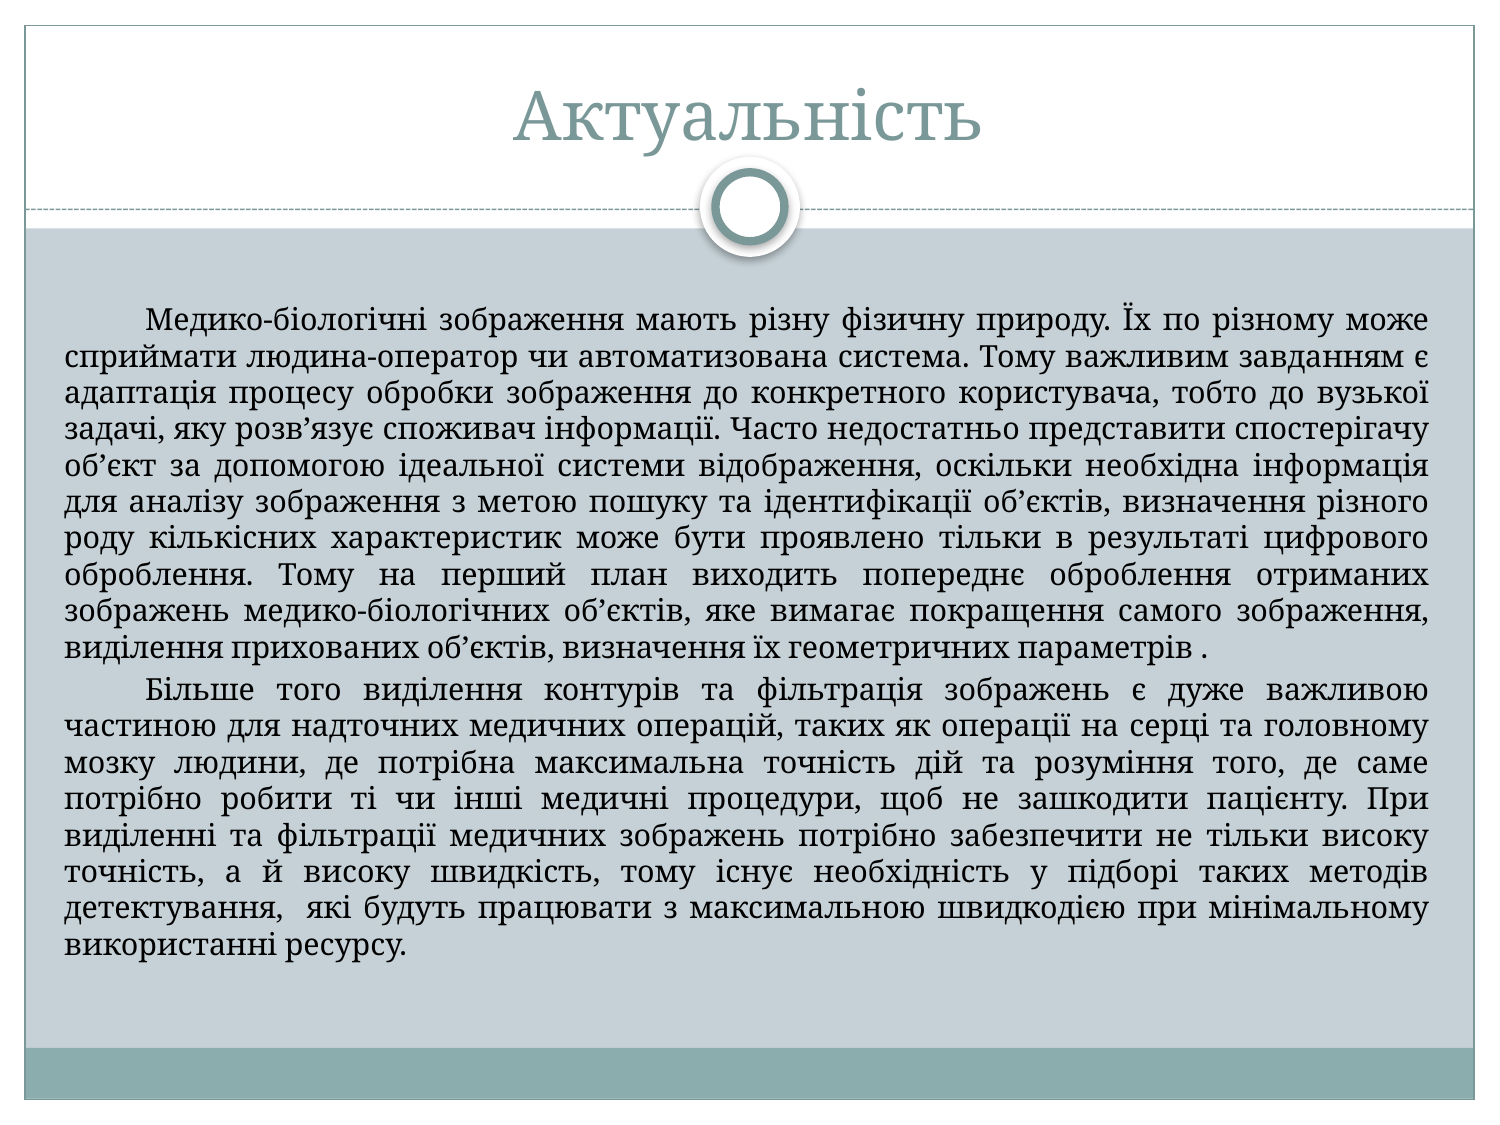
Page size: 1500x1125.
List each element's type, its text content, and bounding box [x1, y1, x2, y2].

title Актуальність [49, 37, 1450, 162]
list Медико-біологічні зображення мають різну фізичну природу. Їх по різному може сприймати людина-оператор чи автоматизована система. Тому важливим завданням є адаптація процесу обробки зображення до конкретного користувача, тобто до вузької задачі, яку розв’язує споживач інформації. Часто недостатньо представити спостерігачу об’єкт за допомогою ідеальної системи відображення, оскільки необхідна інформація для аналізу зображення з метою пошуку та ідентифікації об’єктів, визначення різного роду кількісних характеристик може бути проявлено тільки в результаті цифрового оброблення. Тому на перший план виходить попереднє оброблення отриманих зображень медико-біологічних об’єктів, яке вимагає покращення самого зображення, виділення прихованих об’єктів, визначення їх геометричних параметрів . Більше того виділення контурів та фільтрація зображень є дуже важливою частиною для надточних медичних операцій, таких як операції на серці та головному мозку людини, де потрібна максимальна точність дій та розуміння того, де саме потрібно робити ті чи інші медичні процедури, щоб не зашкодити пацієнту. При виділенні та фільтрації медичних зображень потрібно забезпечити не тільки високу точність, а й високу швидкість, тому існує необхідність у підборі таких методів детектування, які будуть працювати з максимальною швидкодією при мінімальному використанні ресурсу. [49, 250, 1445, 1001]
